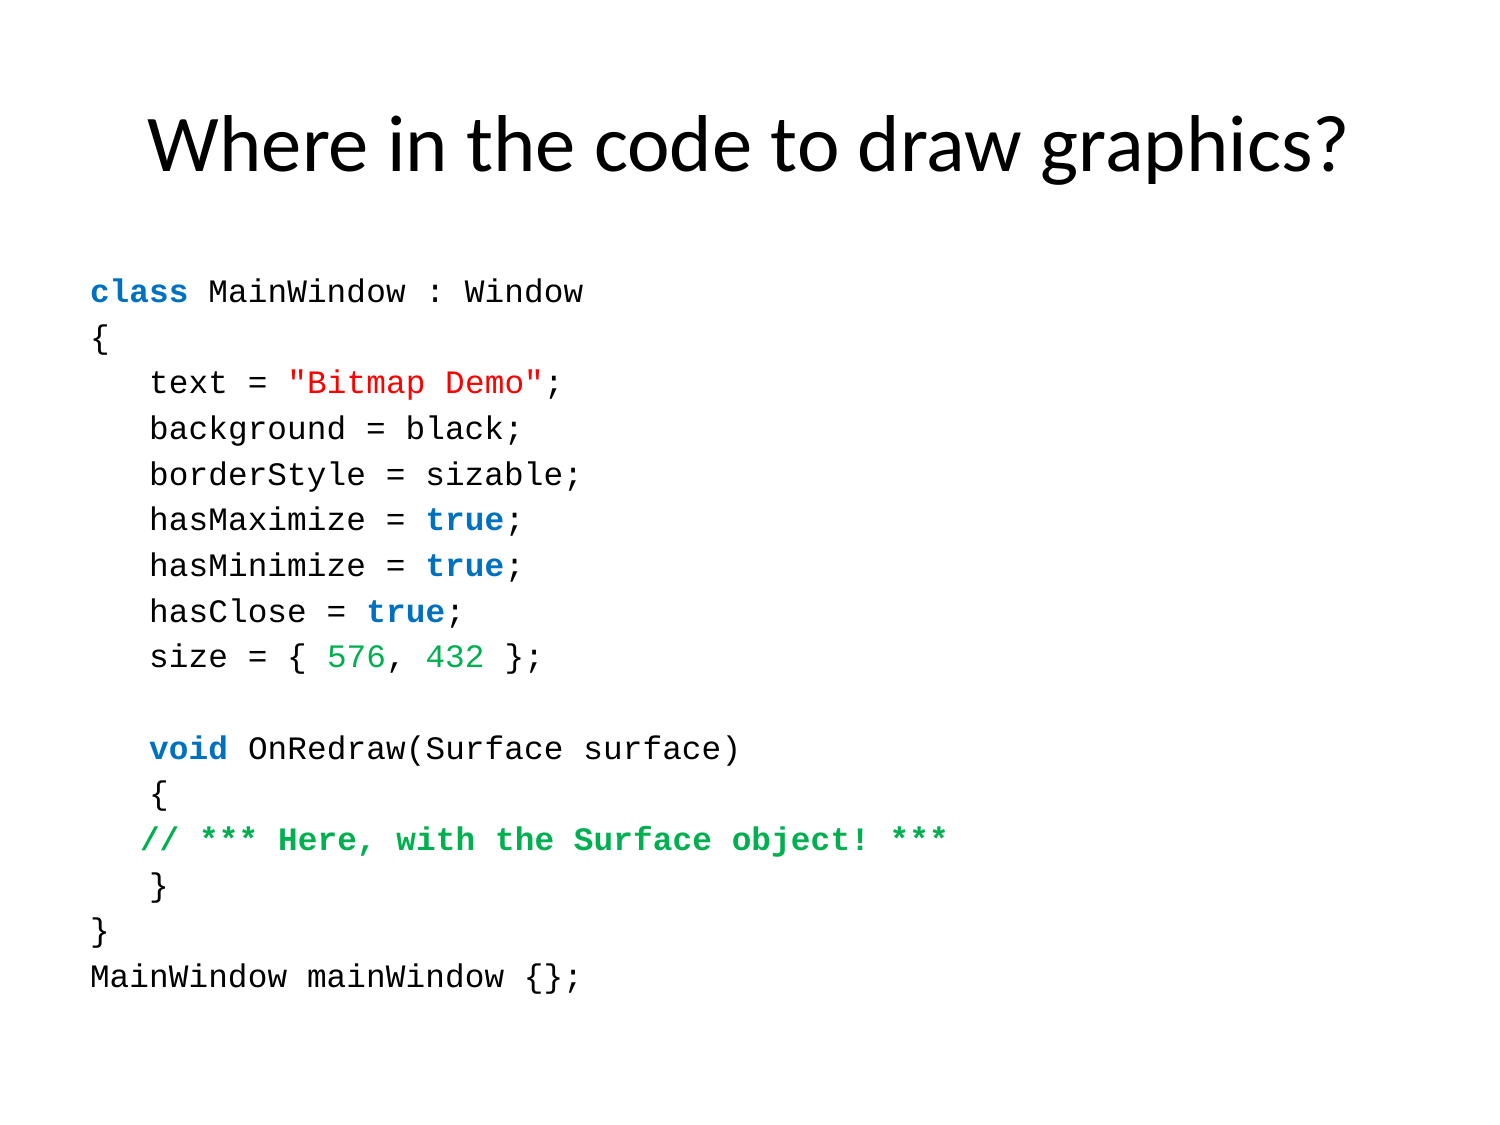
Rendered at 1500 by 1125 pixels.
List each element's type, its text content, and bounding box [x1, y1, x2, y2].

title Where in the code to draw graphics? [75, 45, 1425, 233]
list class MainWindow : Window { text = "Bitmap Demo"; background = black; borderStyle = sizable; hasMaximize = true; hasMinimize = true; hasClose = true; size = { 576, 432 }; void OnRedraw(Surface surface) { // *** Here, with the Surface object! *** } } MainWindow mainWindow {}; [75, 262, 1425, 1005]
